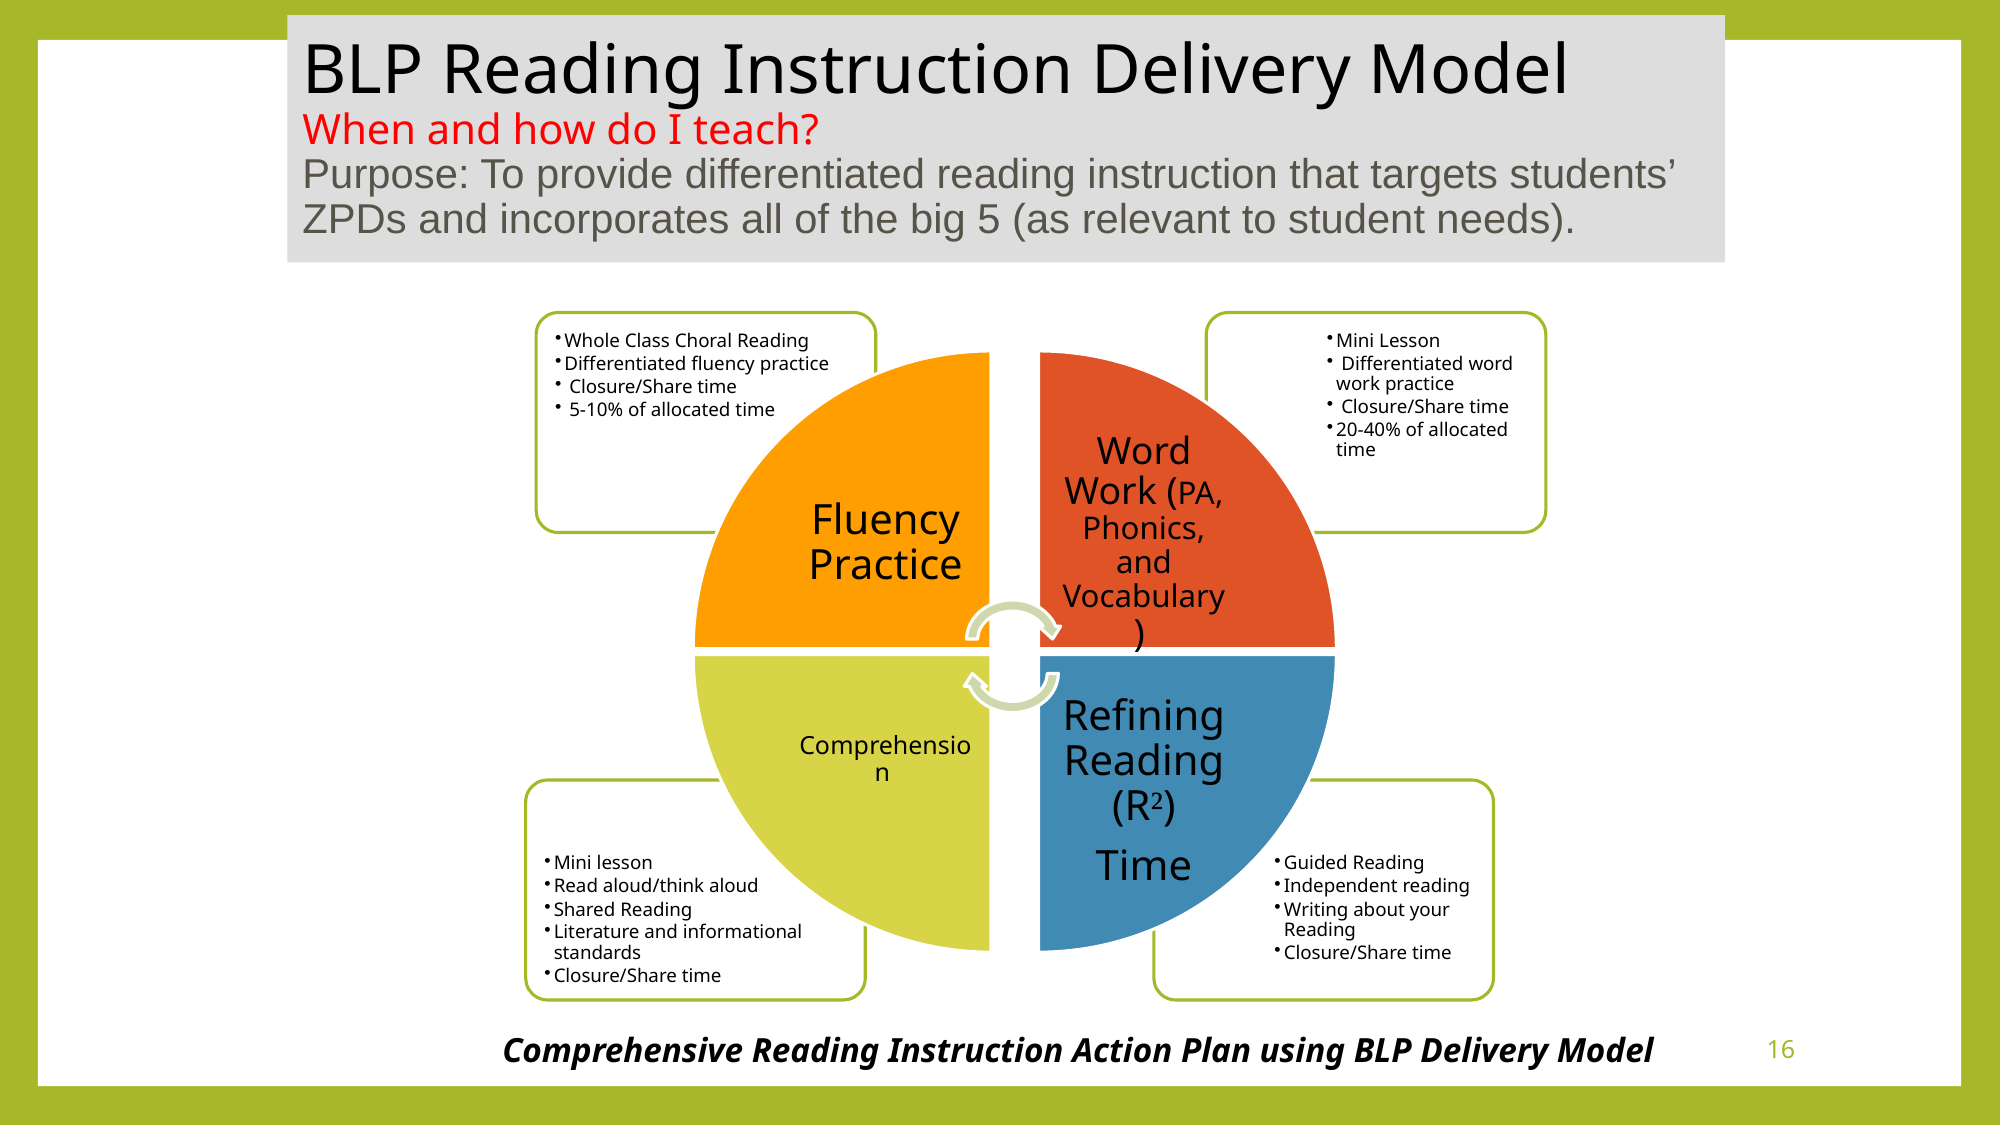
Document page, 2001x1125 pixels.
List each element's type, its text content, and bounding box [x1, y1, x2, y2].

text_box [324, 312, 1701, 1001]
slide_number 16 [1530, 1020, 1811, 1081]
title BLP Reading Instruction Delivery Model When and how do I teach? Purpose: To provide differentiated reading instruction that targets students’ ZPDs and incorporates all of the big 5 (as relevant to student needs). [287, 15, 1725, 263]
text_box Comprehensive Reading Instruction Action Plan using BLP Delivery Model [487, 1022, 1530, 1077]
